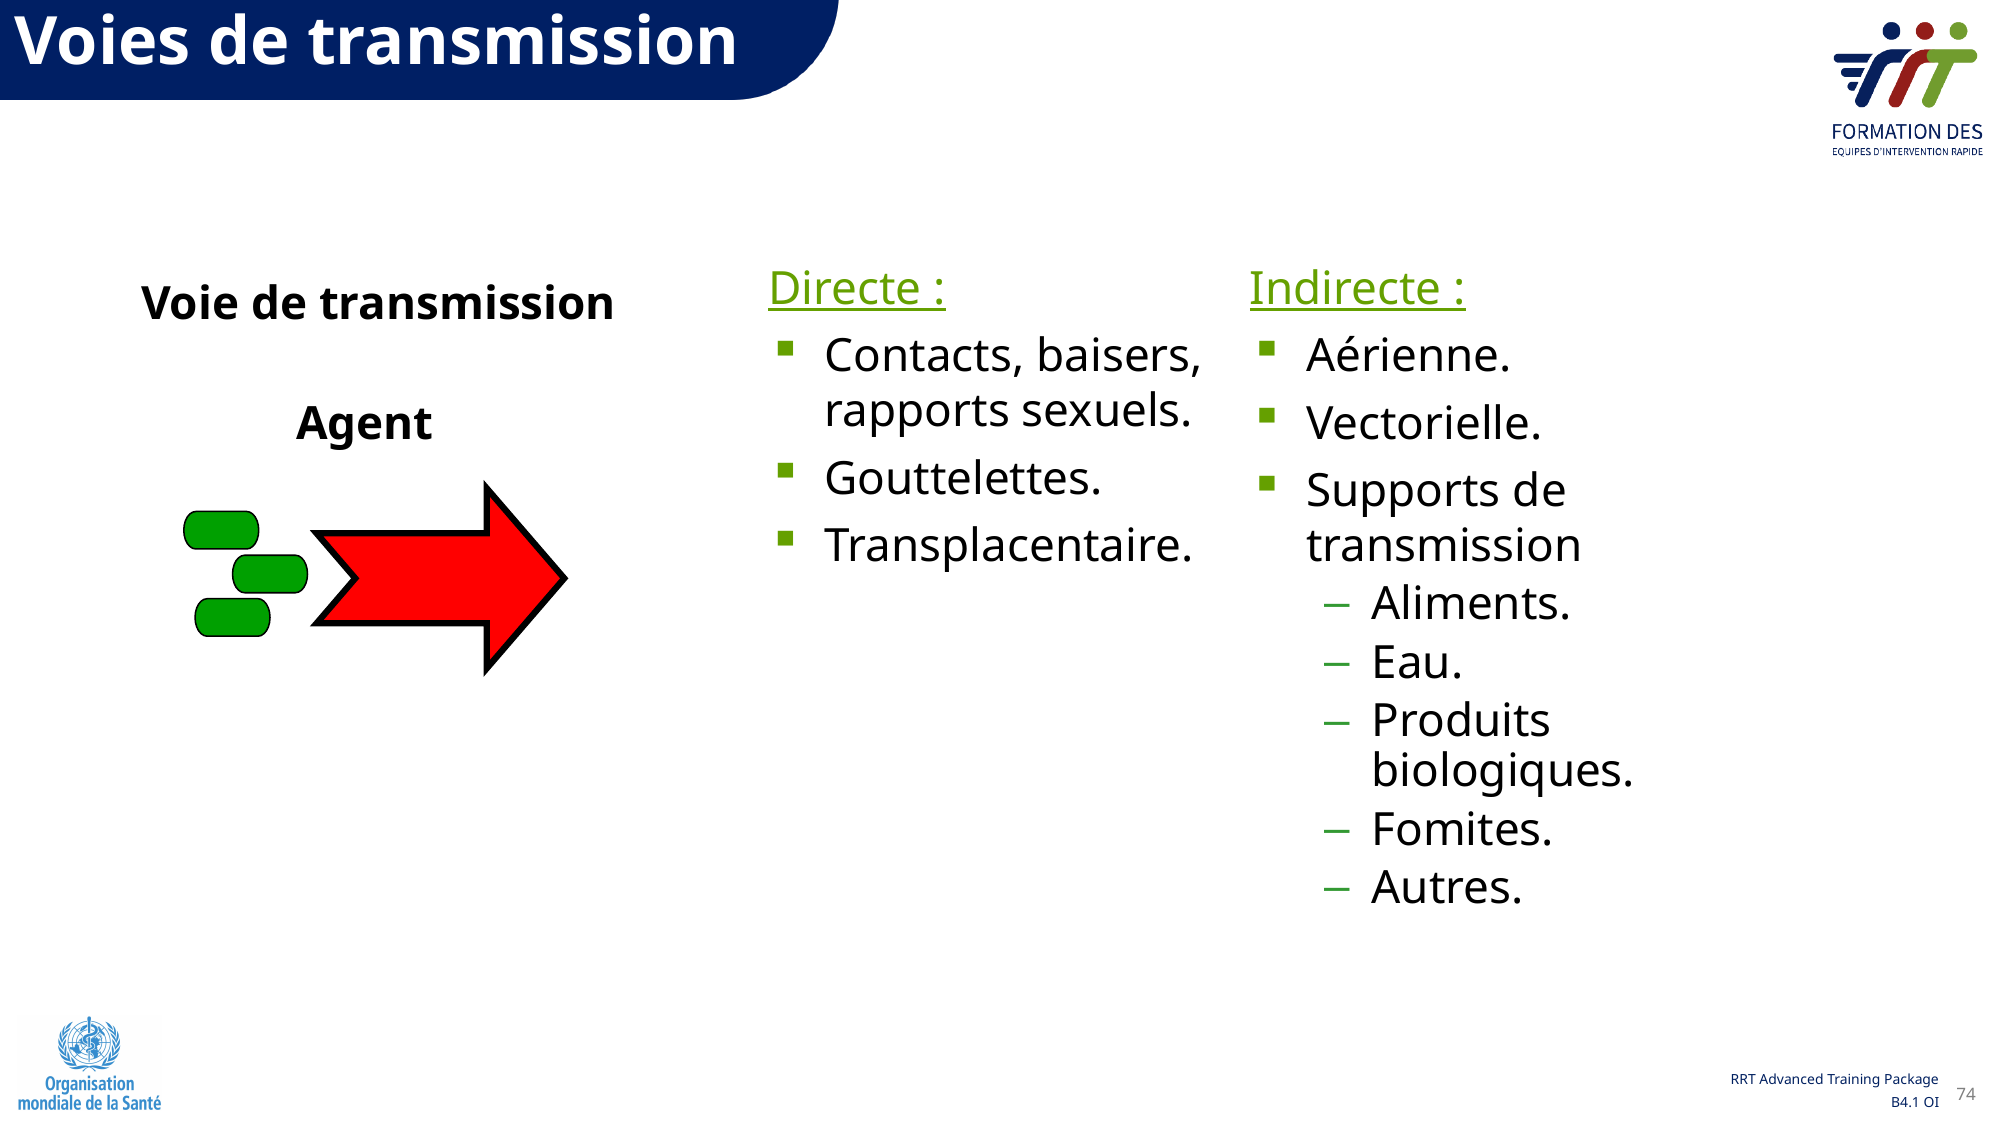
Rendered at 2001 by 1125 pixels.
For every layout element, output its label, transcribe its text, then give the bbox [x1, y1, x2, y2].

text_box [232, 555, 308, 593]
text_box [287, 139, 1688, 1110]
text_box Agent [281, 385, 470, 456]
picture [1832, 21, 1983, 157]
text_box Voie de transmission [41, 265, 716, 336]
text_box [183, 511, 259, 549]
text_box Voies de transmission [0, 0, 1094, 153]
text_box [316, 488, 565, 669]
picture [17, 1015, 162, 1111]
text_box Indirecte : Aérienne. Vectorielle. Supports de transmission Aliments. Eau. Produits biologiques. Fomites. Autres. [1235, 251, 1698, 927]
text_box [195, 598, 271, 637]
text_box Directe : Contacts, baisers, rapports sexuels. Gouttelettes. Transplacentaire. [753, 251, 1234, 927]
